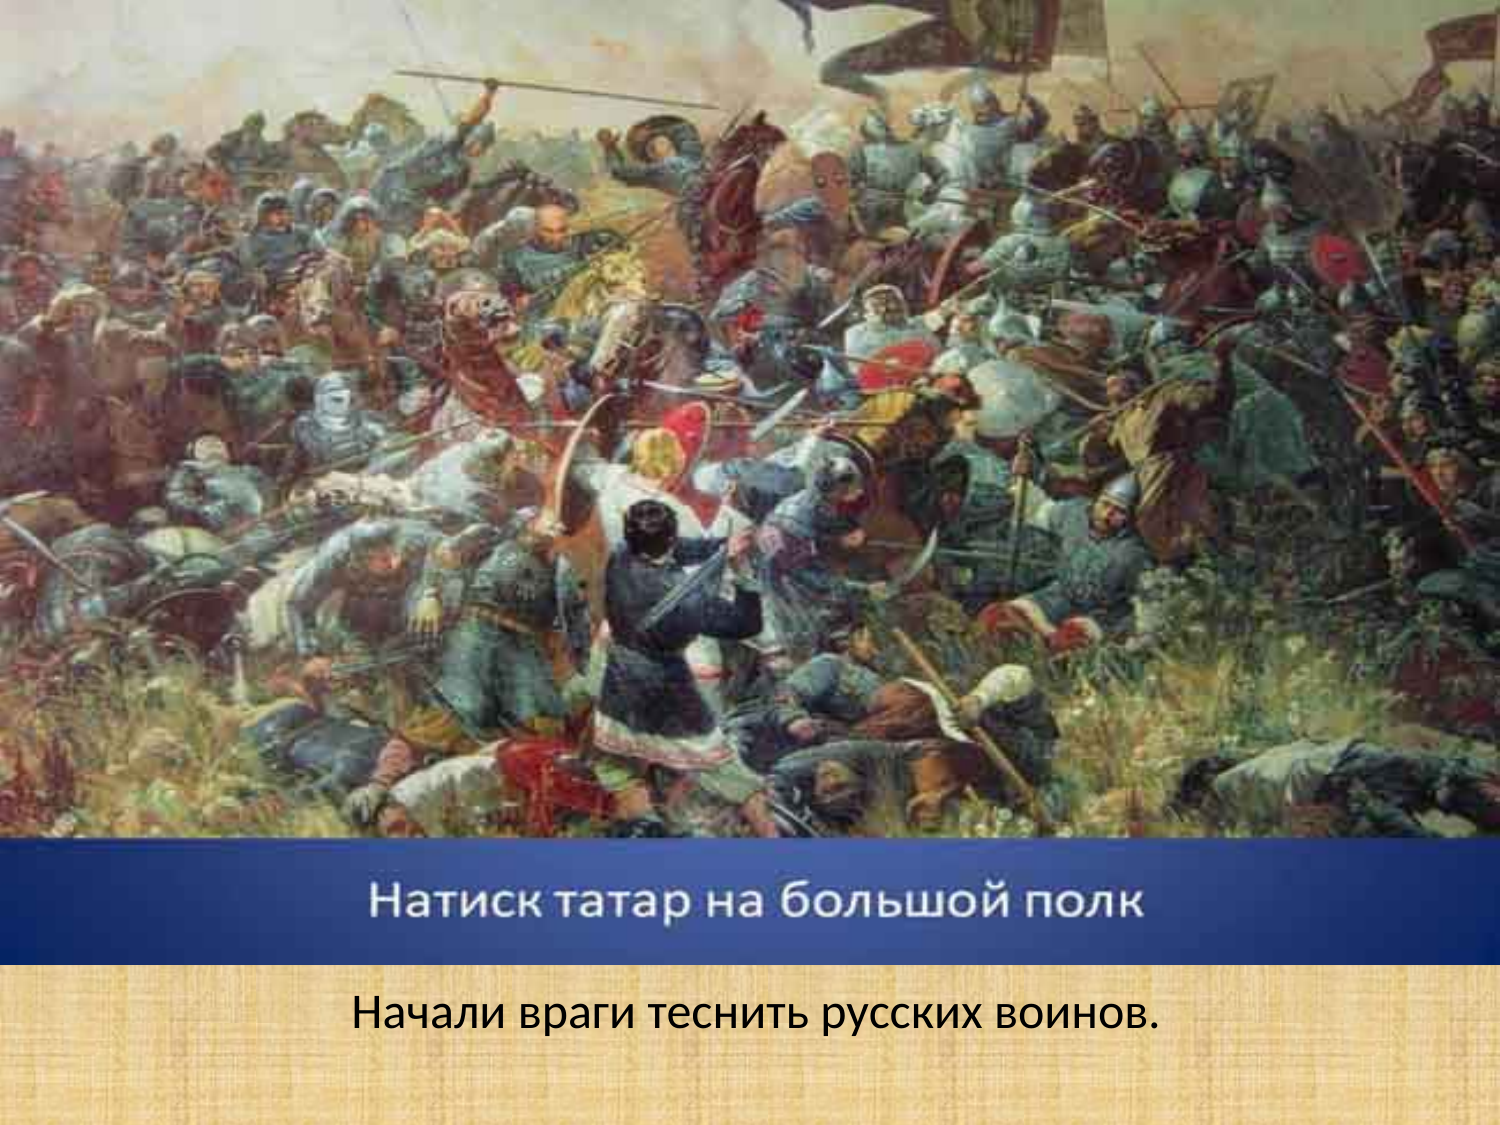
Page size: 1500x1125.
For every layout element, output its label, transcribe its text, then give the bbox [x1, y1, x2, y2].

picture [0, 965, 1500, 1125]
list Начали враги теснить русских воинов. [336, 972, 1500, 1094]
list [0, 0, 1500, 965]
